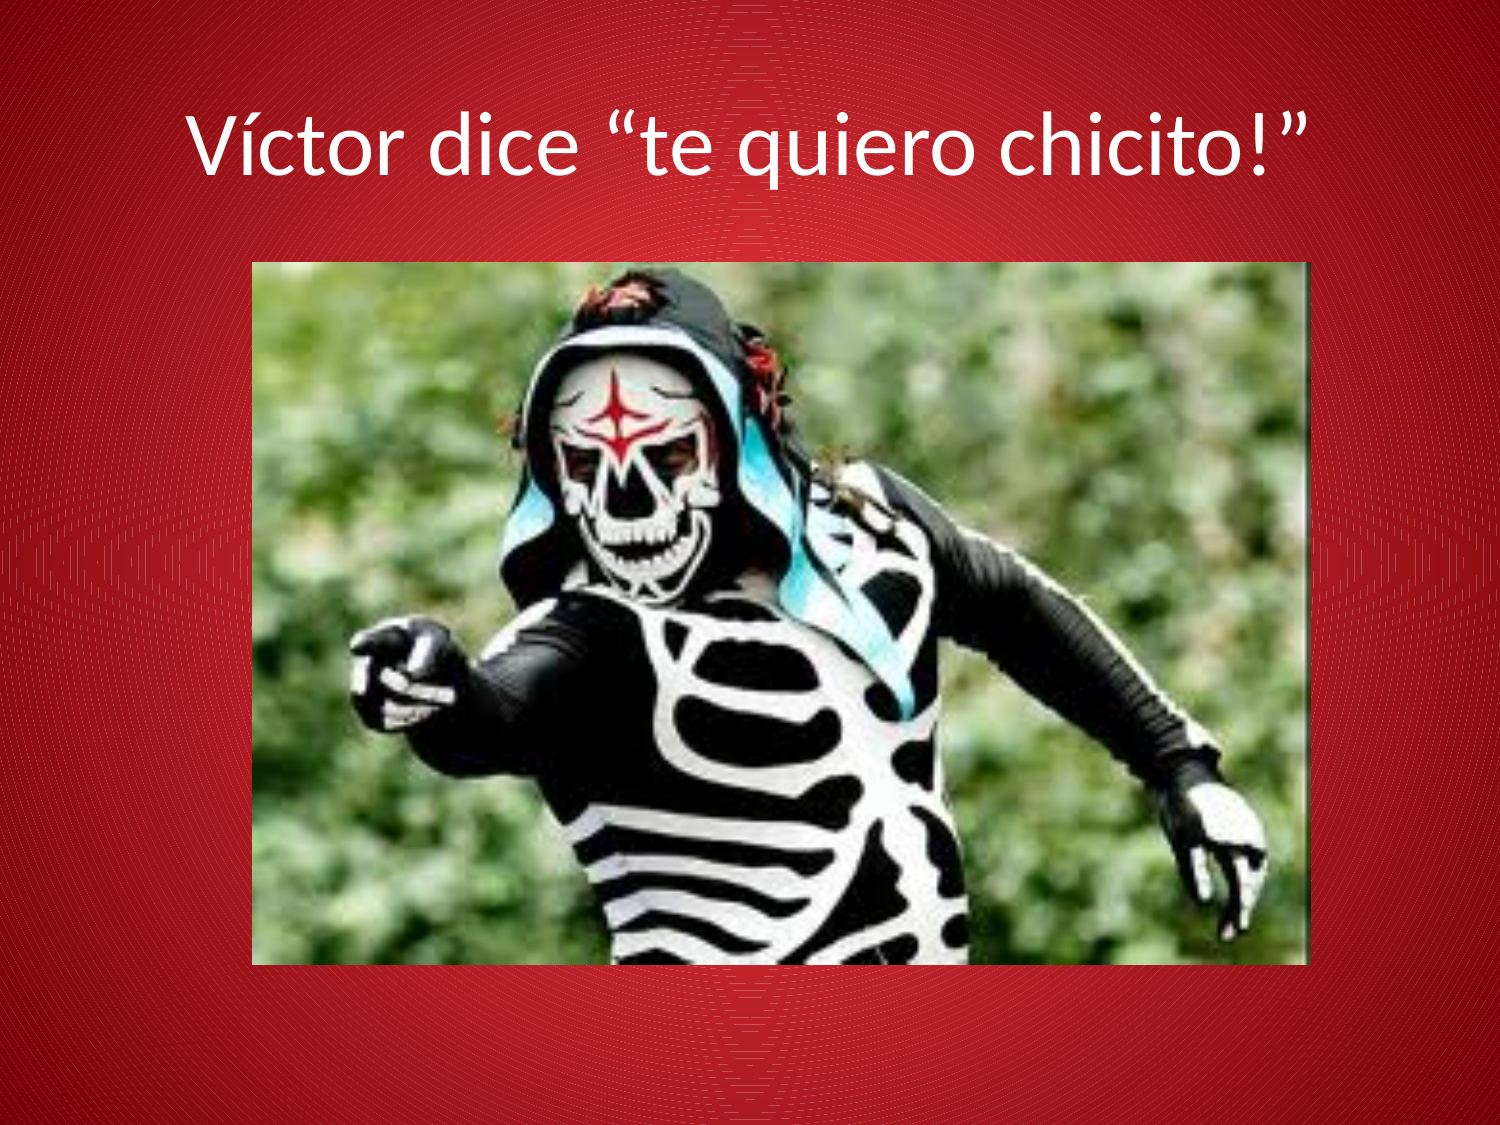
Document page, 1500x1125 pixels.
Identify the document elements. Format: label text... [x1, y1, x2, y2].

picture [252, 262, 1312, 965]
title Víctor dice “te quiero chicito!” [75, 45, 1425, 233]
